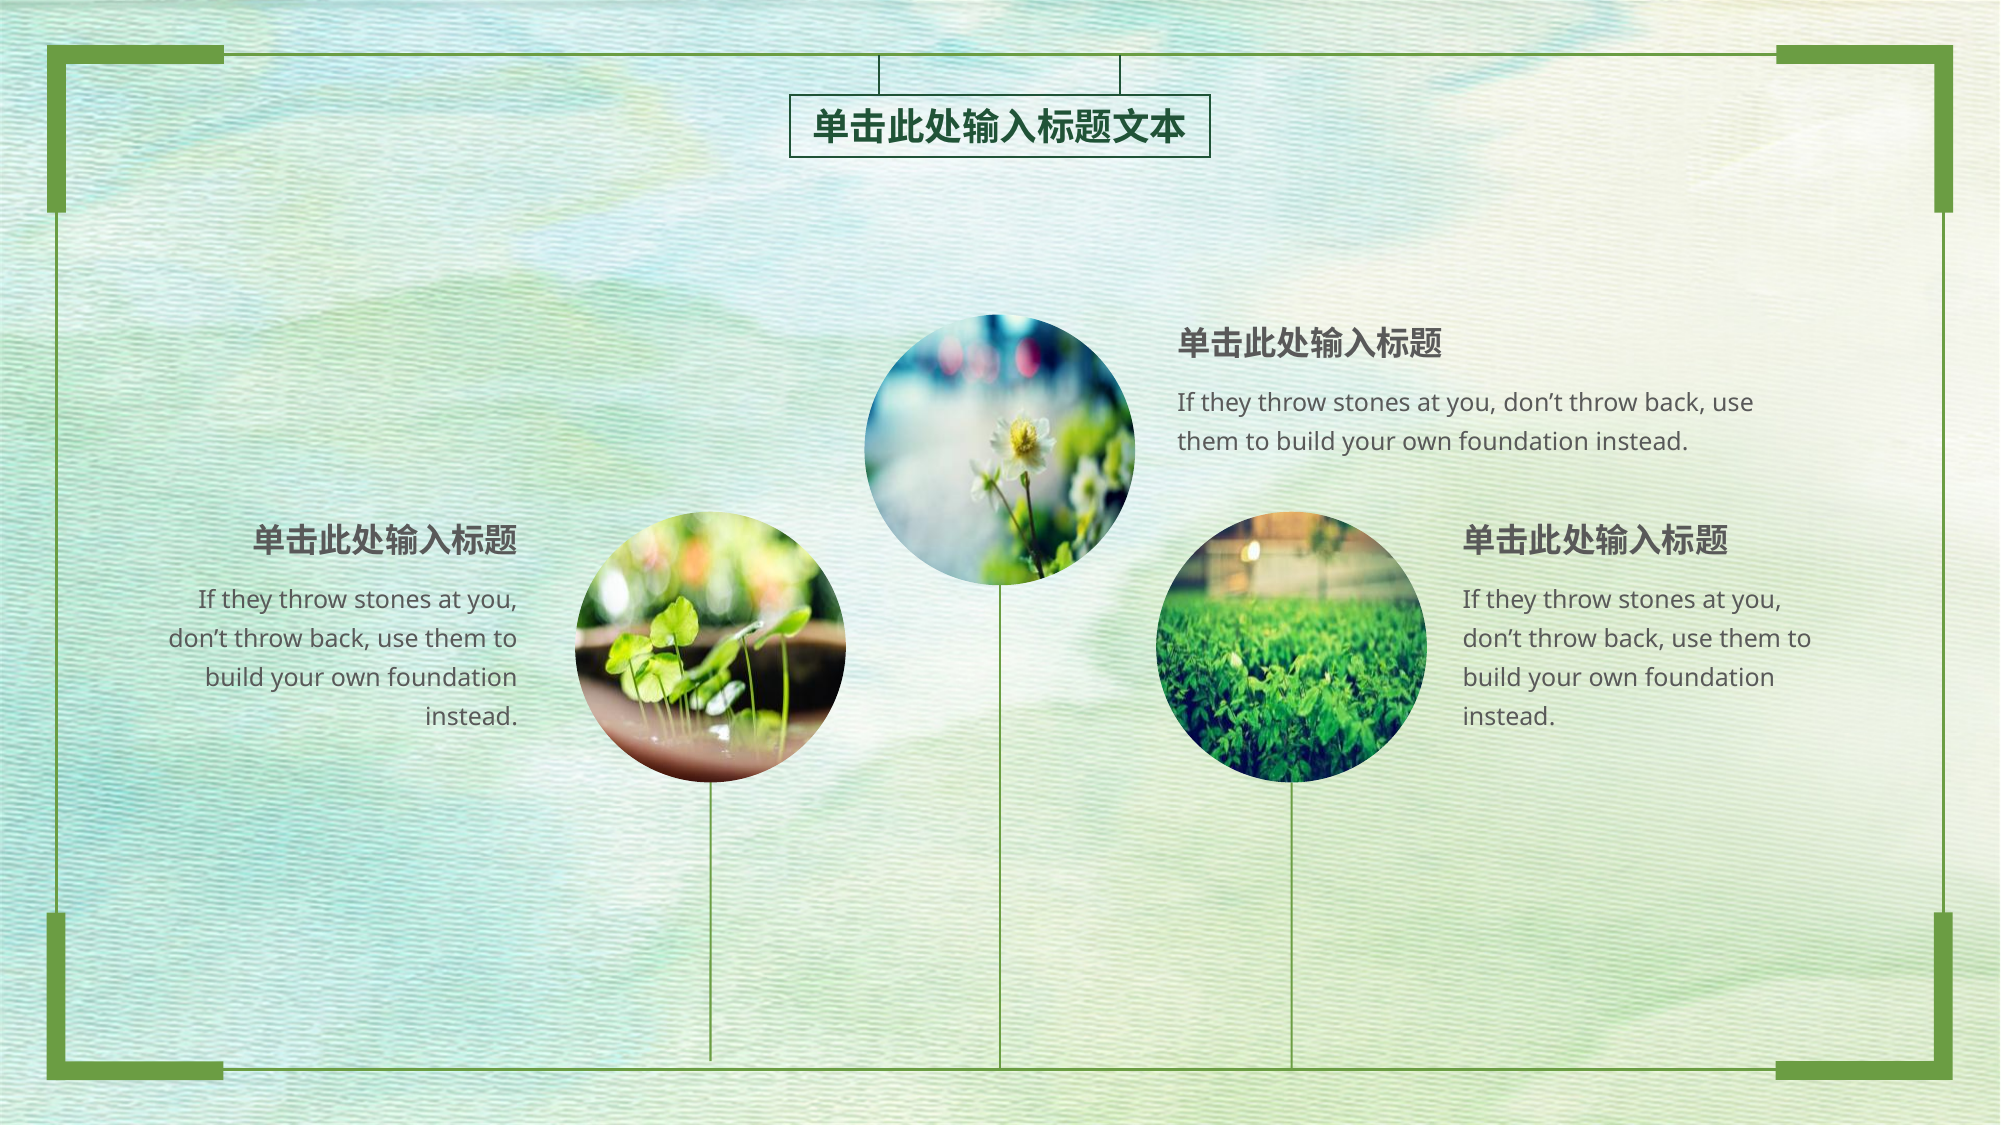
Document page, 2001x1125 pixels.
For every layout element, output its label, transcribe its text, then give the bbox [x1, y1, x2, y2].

text_box [574, 510, 847, 784]
text_box 单击此处输入标题 [223, 511, 533, 567]
text_box 单击此处输入标题 [1162, 314, 1472, 369]
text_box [789, 54, 1210, 157]
text_box [1155, 510, 1428, 784]
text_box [46, 912, 224, 1080]
picture [0, 0, 2001, 1125]
text_box If they throw stones at you, don’t throw back, use them to build your own foundation instead. [151, 567, 533, 738]
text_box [47, 45, 225, 213]
text_box [55, 54, 1944, 1071]
text_box If they throw stones at you, don’t throw back, use them to build your own foundation instead. [1162, 369, 1830, 463]
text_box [1775, 912, 1953, 1080]
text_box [1776, 45, 1954, 213]
text_box If they throw stones at you, don’t throw back, use them to build your own foundation instead. [1447, 567, 1830, 738]
text_box [863, 313, 1137, 587]
text_box 单击此处输入标题 [1447, 511, 1757, 567]
